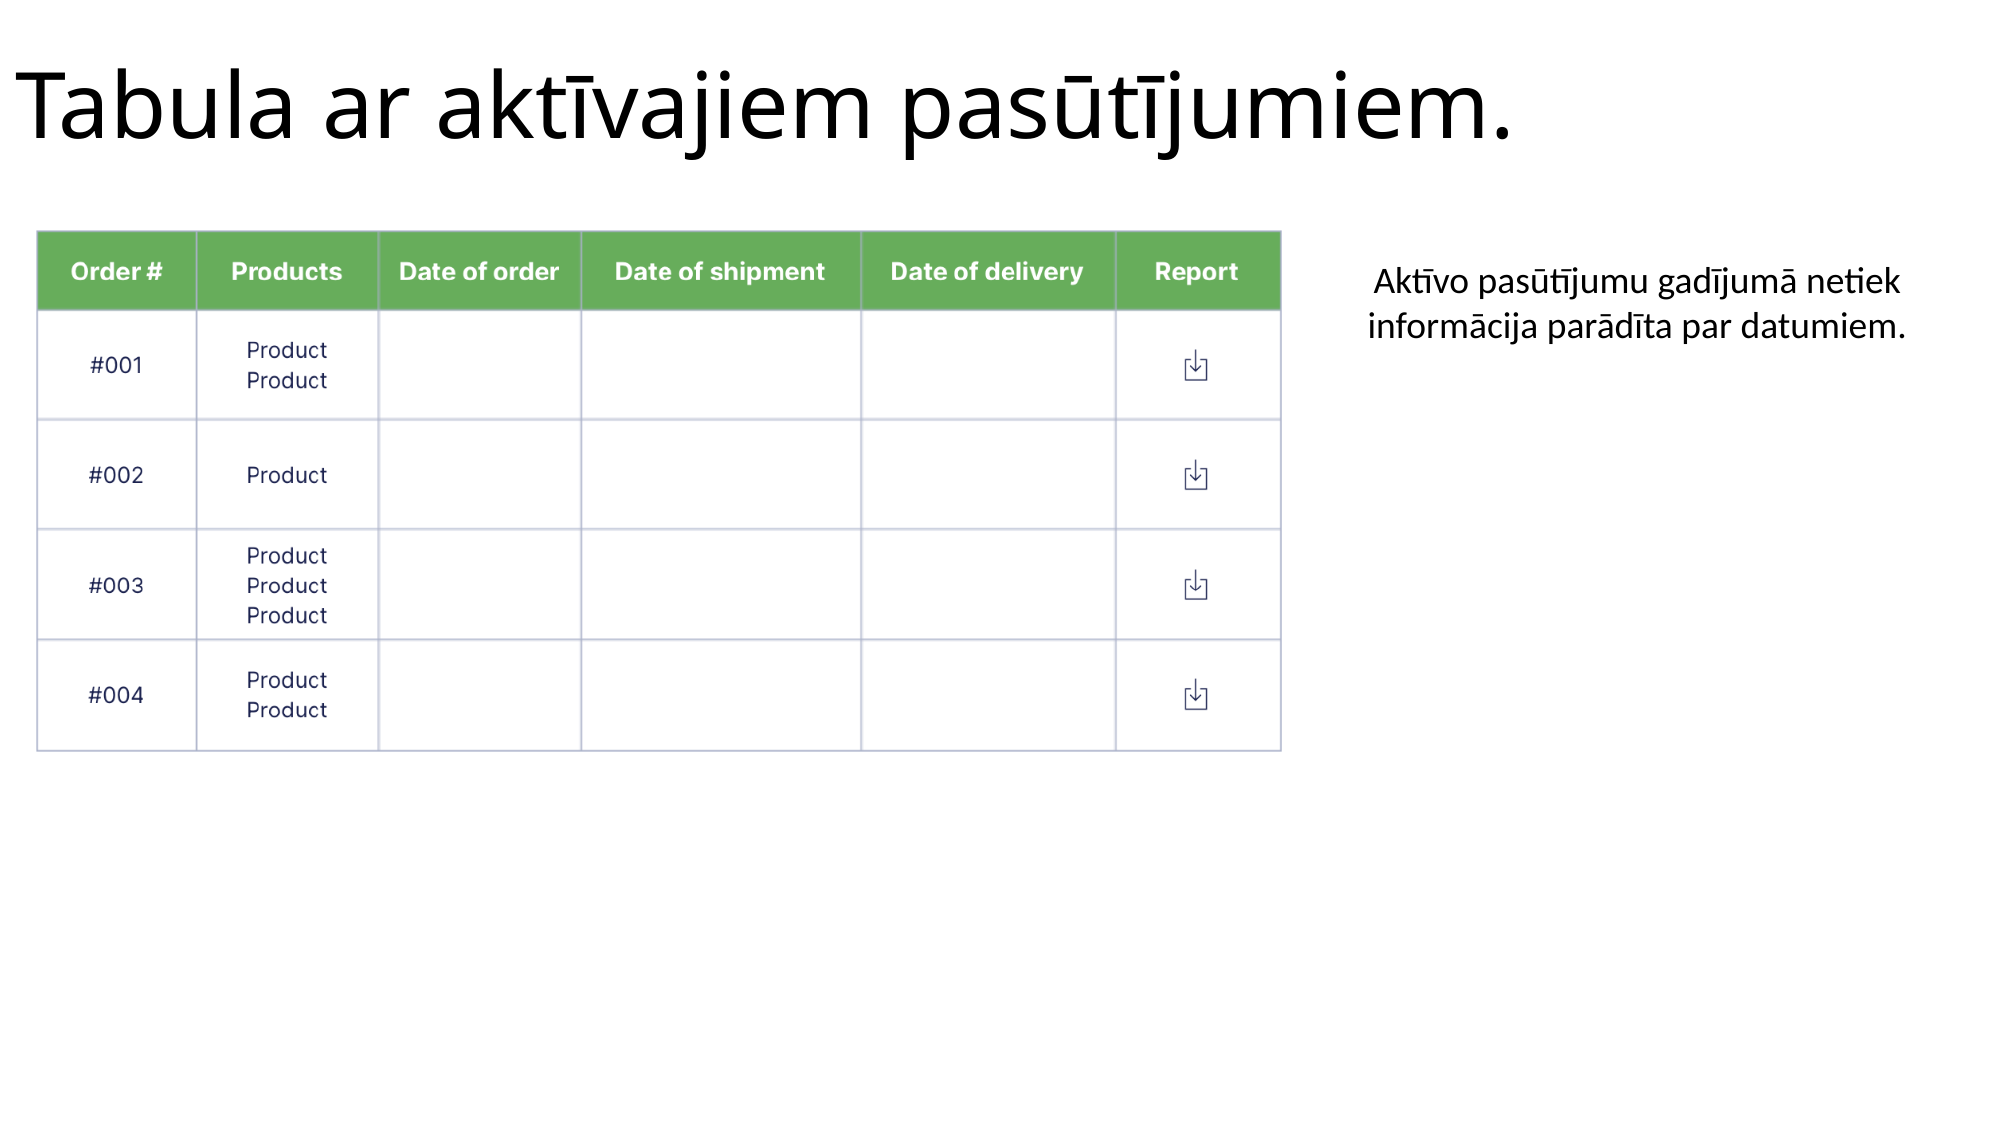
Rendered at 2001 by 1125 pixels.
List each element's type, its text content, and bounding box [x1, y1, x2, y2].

text_box Aktīvo pasūtījumu gadījumā netiek informācija parādīta par datumiem. [1303, 248, 2000, 354]
title Tabula ar aktīvajiem pasūtījumiem. [0, 0, 1725, 218]
picture [27, 217, 1303, 776]
